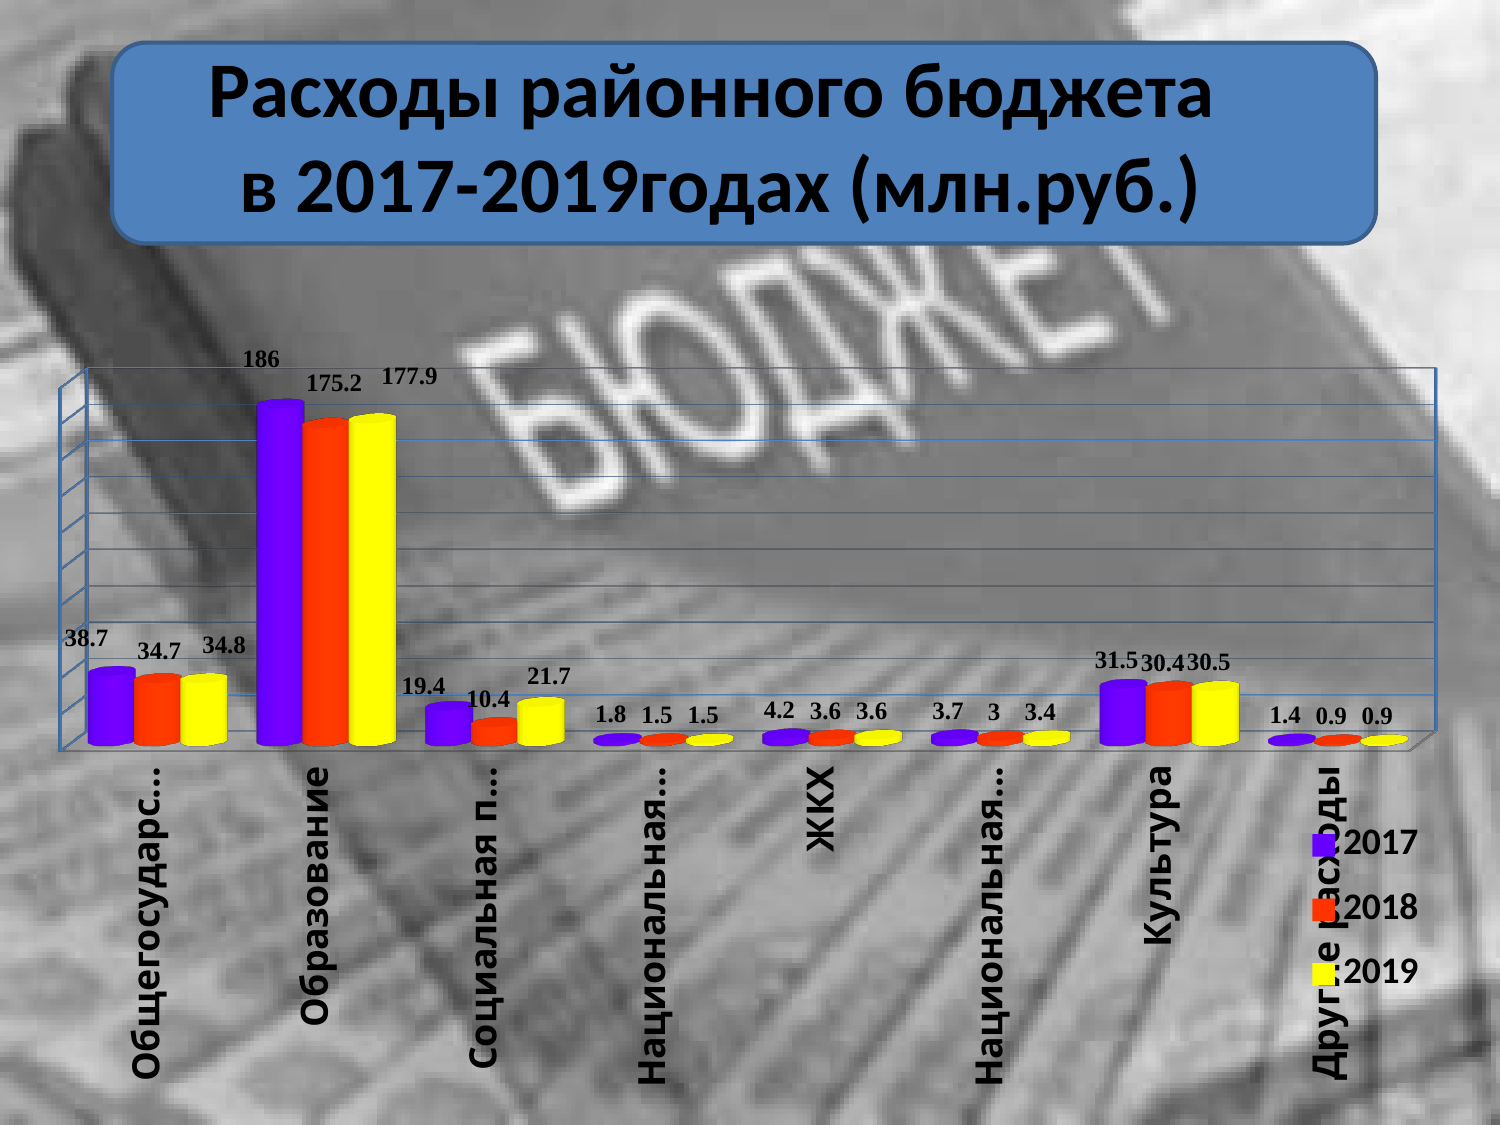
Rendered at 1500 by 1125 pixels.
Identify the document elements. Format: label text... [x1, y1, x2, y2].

chart [17, 337, 1459, 1107]
text_box [0, 0, 1500, 1125]
title Расходы районного бюджета в 2017-2019годах (млн.руб.) [0, 30, 1442, 237]
text_box [122, 237, 1366, 246]
